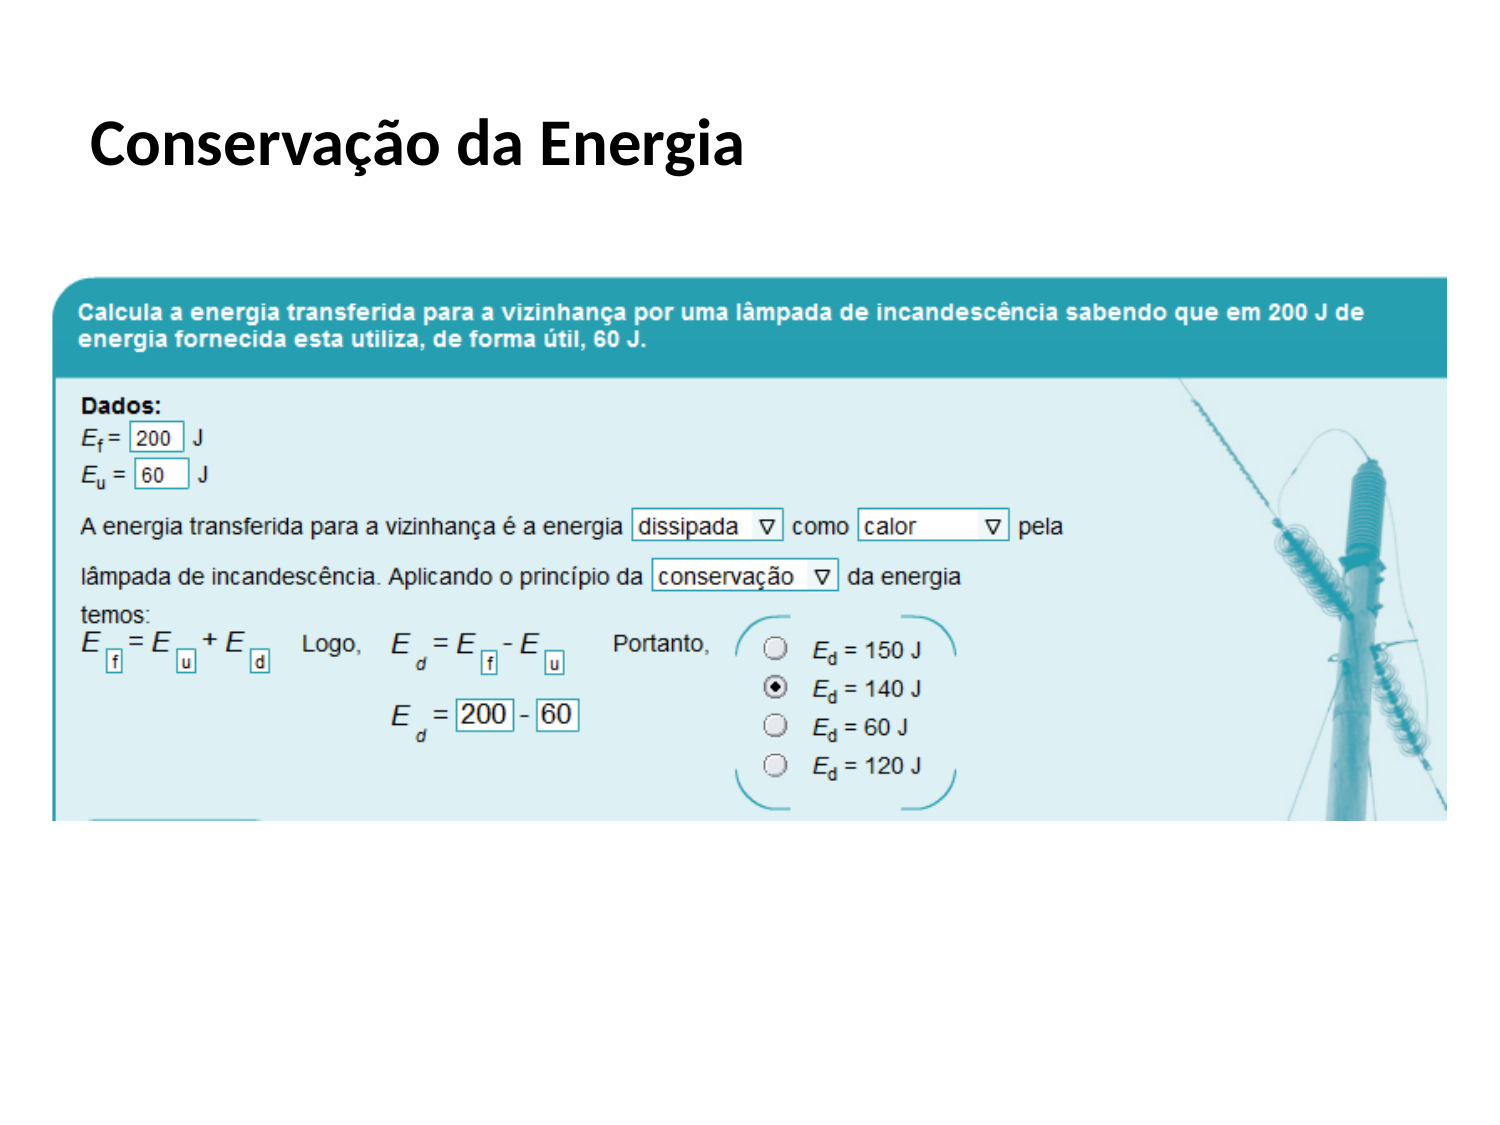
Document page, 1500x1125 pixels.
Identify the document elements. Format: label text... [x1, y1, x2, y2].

picture [45, 266, 1448, 822]
title Conservação da Energia [75, 45, 1425, 233]
